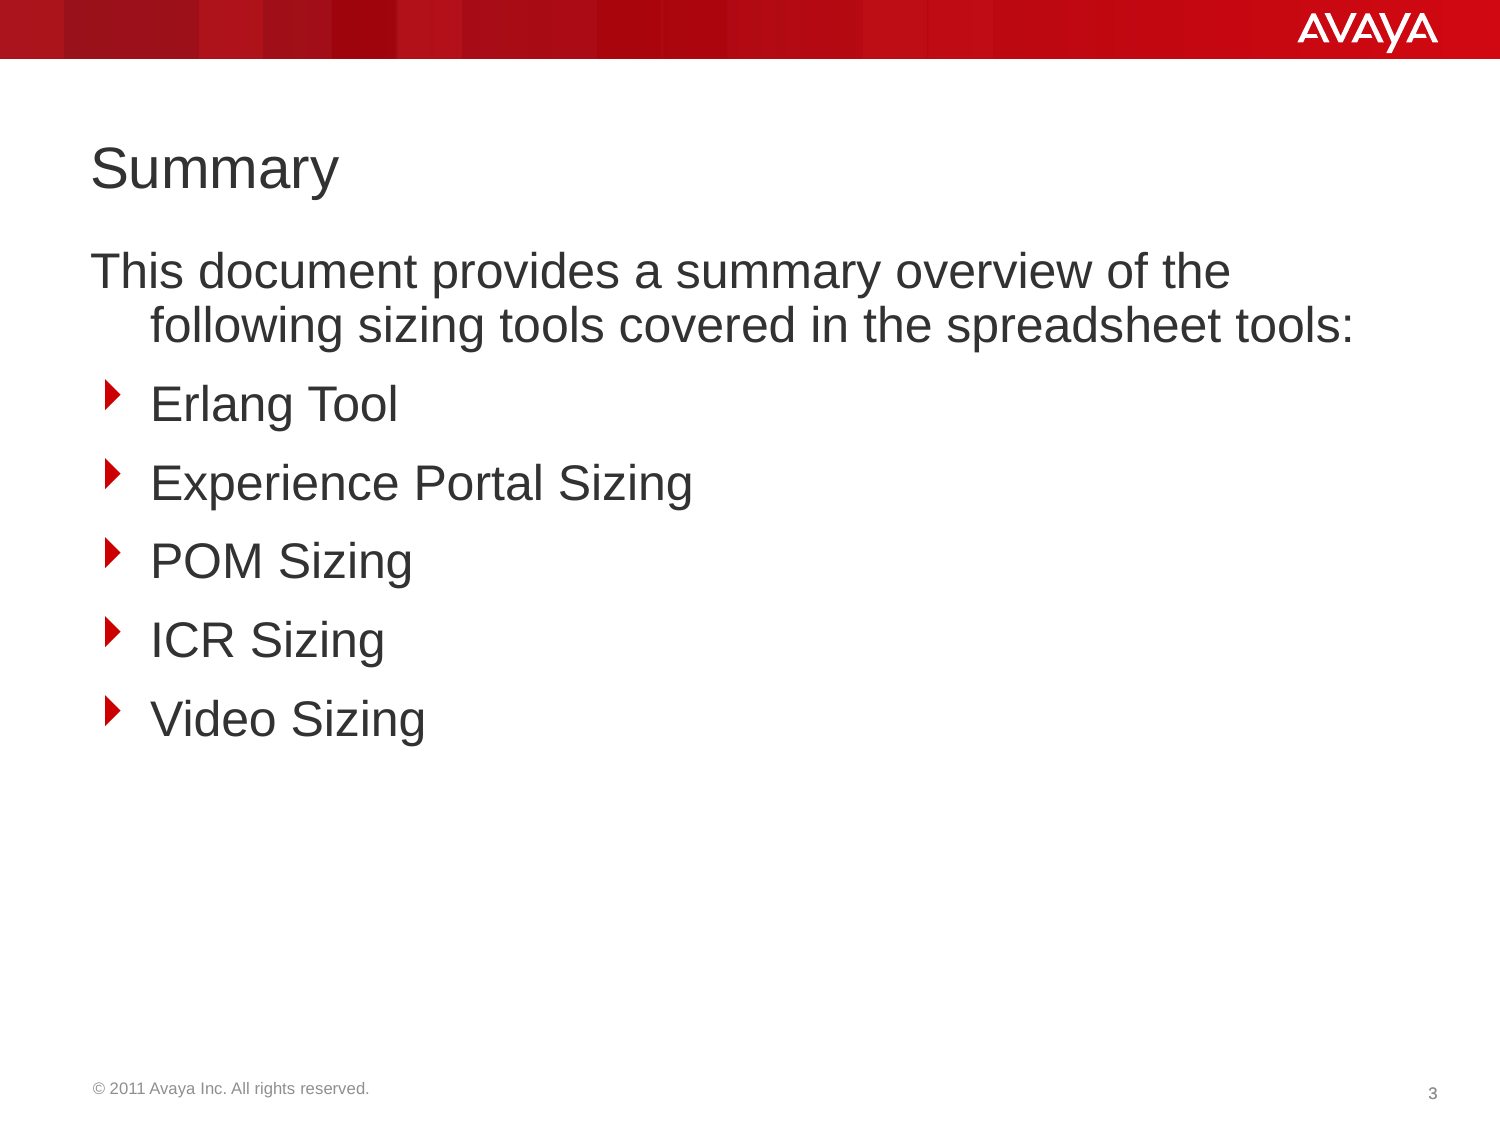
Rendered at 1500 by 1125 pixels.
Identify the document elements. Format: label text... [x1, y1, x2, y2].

title Summary [75, 71, 1425, 209]
list This document provides a summary overview of the following sizing tools covered in the spreadsheet tools: Erlang Tool Experience Portal Sizing POM Sizing ICR Sizing Video Sizing [75, 237, 1425, 1013]
